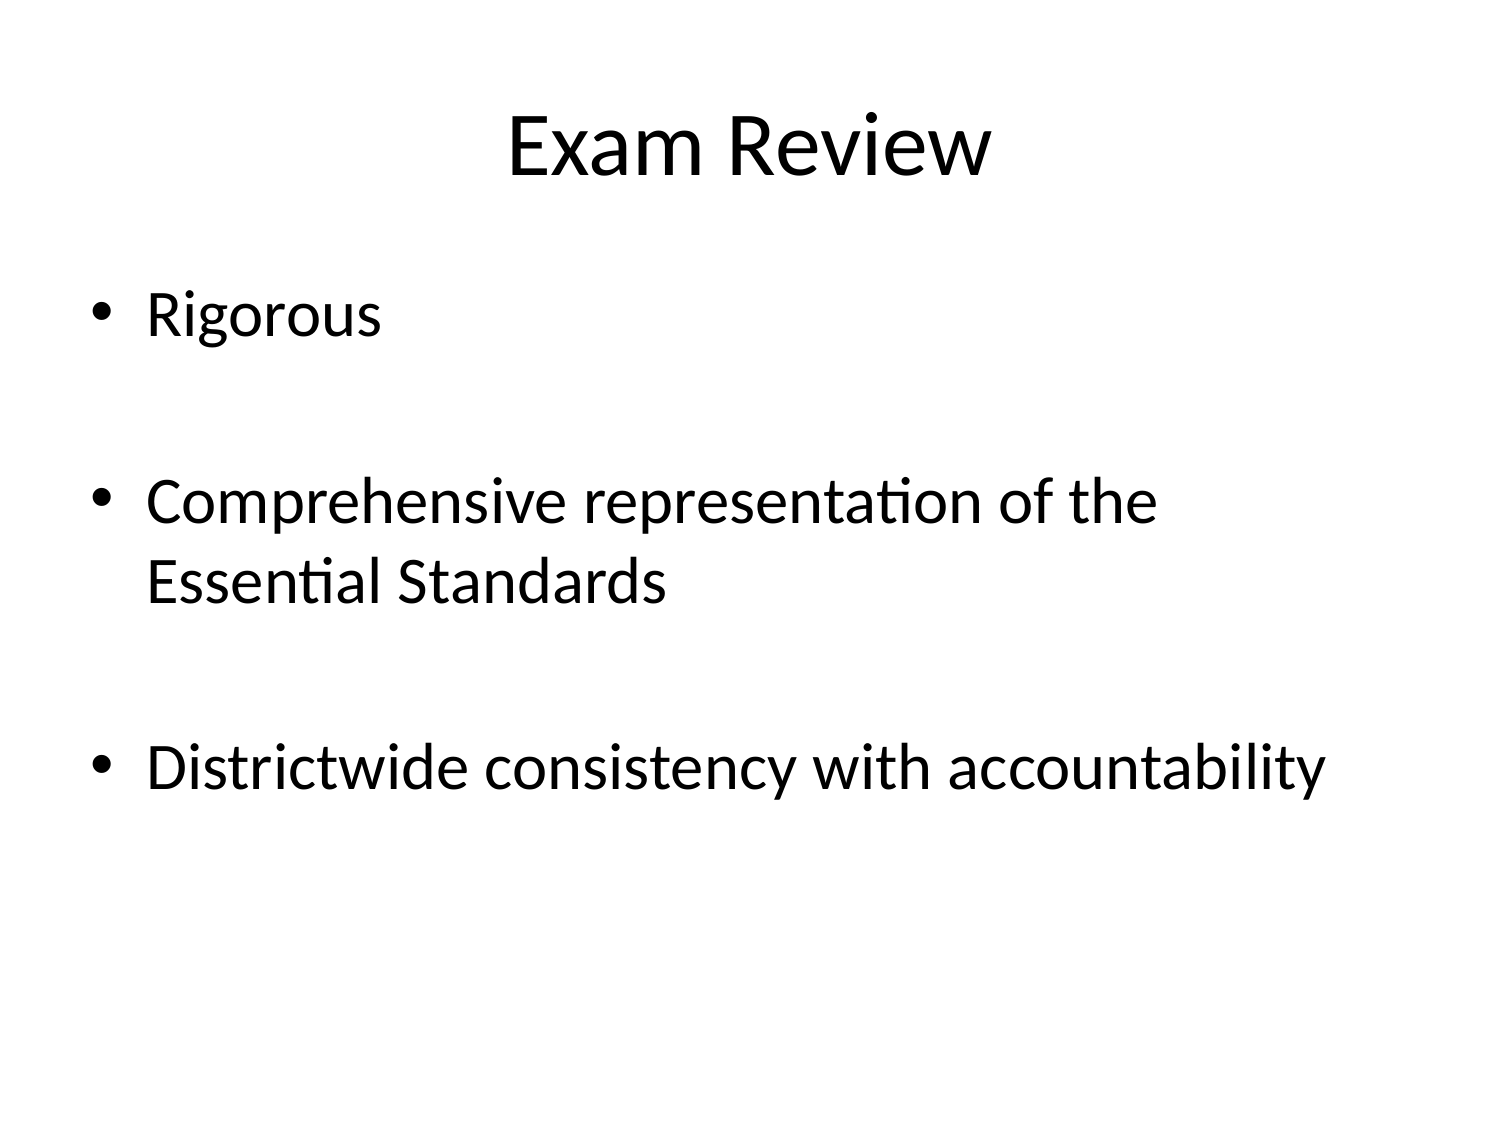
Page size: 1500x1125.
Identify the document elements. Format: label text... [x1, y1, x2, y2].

list Rigorous Comprehensive representation of the Essential Standards Districtwide consistency with accountability [75, 262, 1425, 1005]
title Exam Review [75, 45, 1425, 233]
